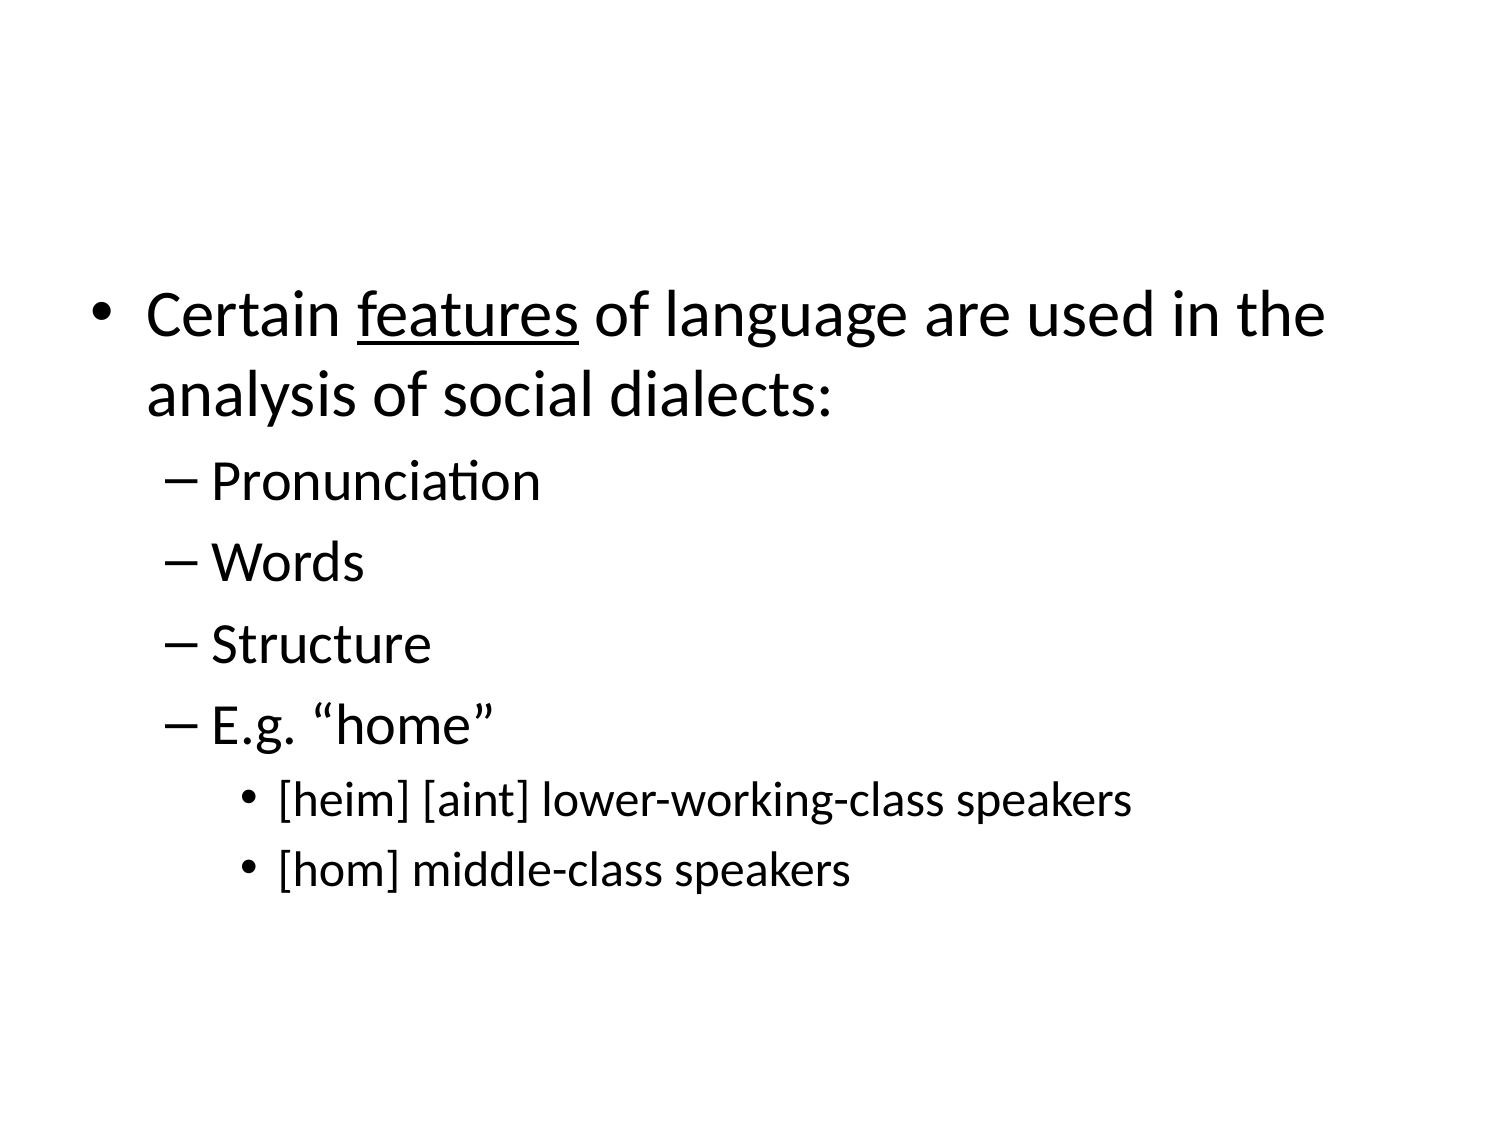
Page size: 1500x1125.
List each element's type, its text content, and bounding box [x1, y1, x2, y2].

list Certain features of language are used in the analysis of social dialects: Pronunciation Words Structure E.g. “home” [heim] [aint] lower-working-class speakers [hom] middle-class speakers [75, 262, 1425, 1005]
